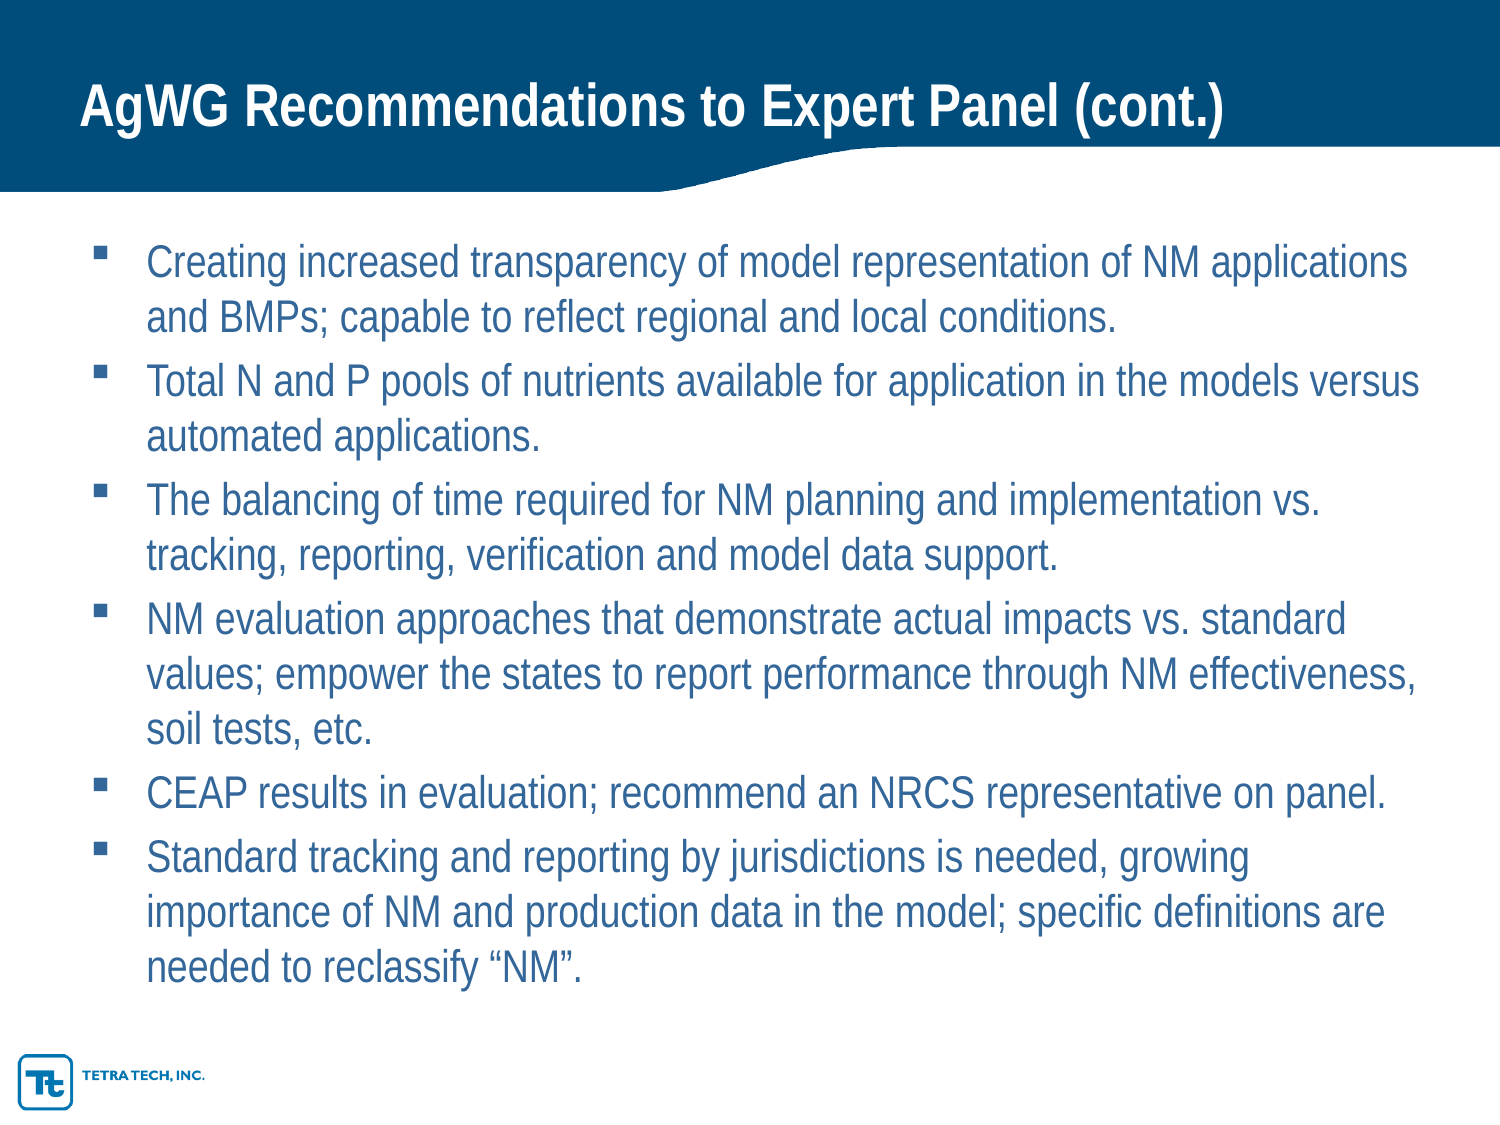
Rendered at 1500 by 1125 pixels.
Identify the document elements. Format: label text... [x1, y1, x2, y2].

picture [0, 0, 1500, 1000]
picture [16, 1050, 205, 1114]
list Creating increased transparency of model representation of NM applications and BMPs; capable to reflect regional and local conditions. Total N and P pools of nutrients available for application in the models versus automated applications. The balancing of time required for NM planning and implementation vs. tracking, reporting, verification and model data support. NM evaluation approaches that demonstrate actual impacts vs. standard values; empower the states to report performance through NM effectiveness, soil tests, etc. CEAP results in evaluation; recommend an NRCS representative on panel. Standard tracking and reporting by jurisdictions is needed, growing importance of NM and production data in the model; specific definitions are needed to reclassify “NM”. [74, 223, 1437, 1068]
picture [22, 1058, 70, 1107]
title AgWG Recommendations to Expert Panel (cont.) [63, 34, 1359, 171]
